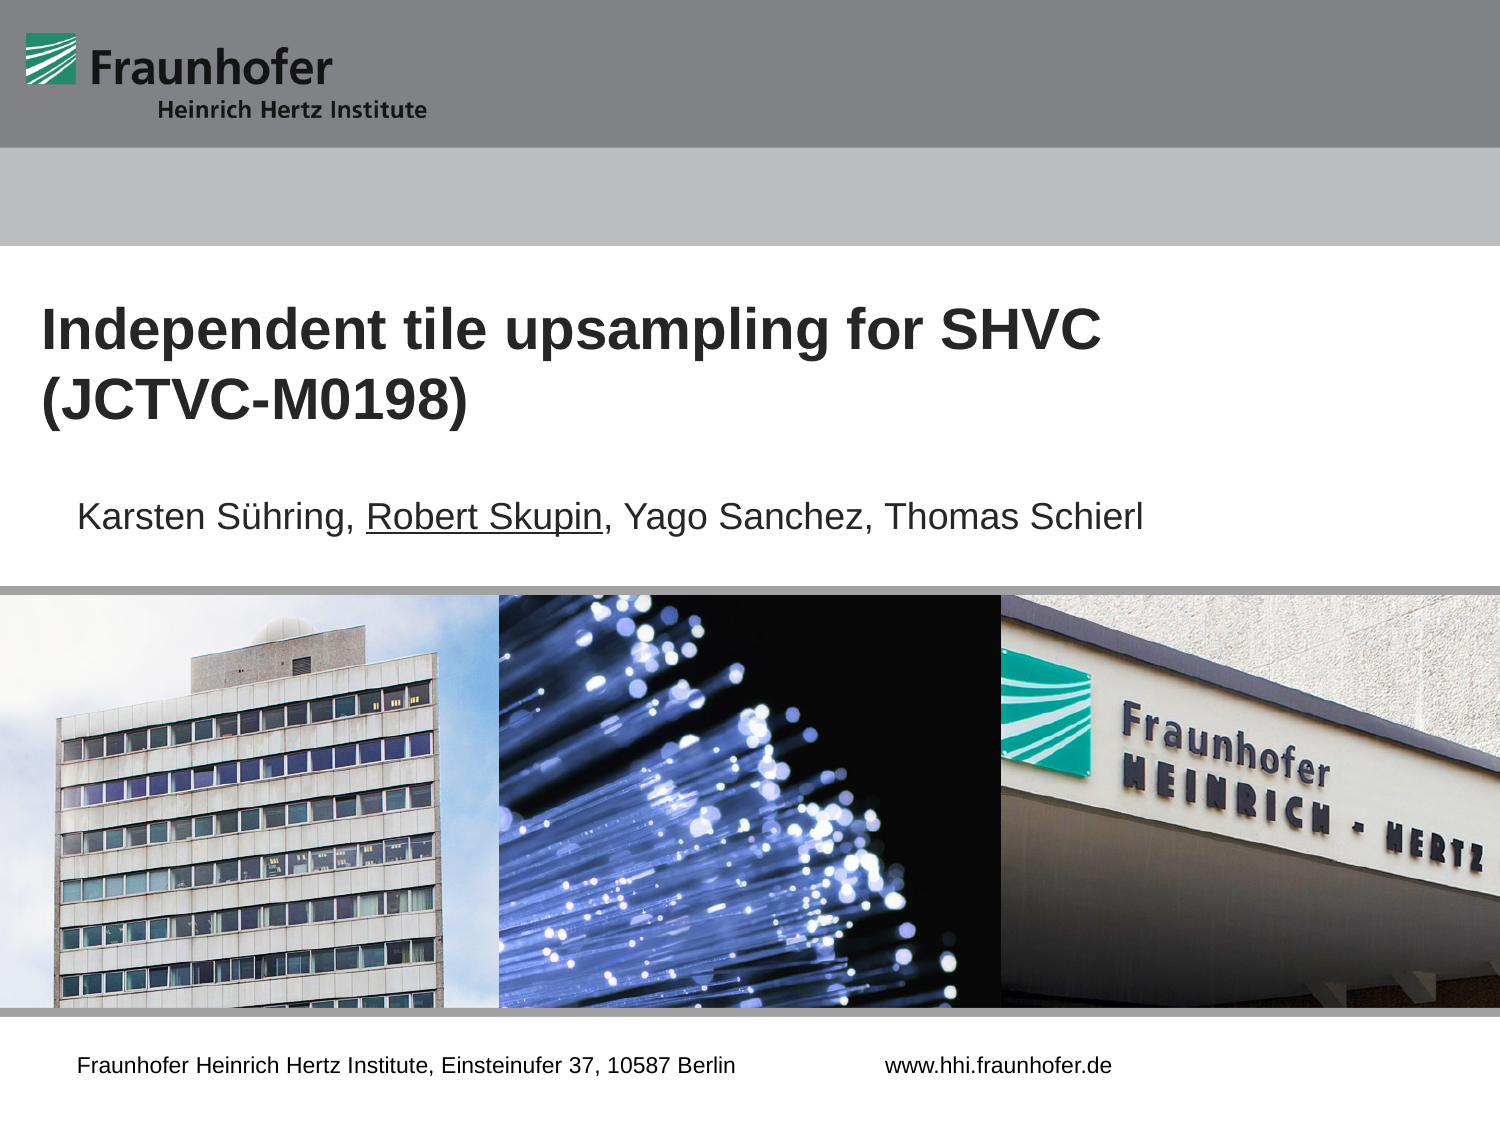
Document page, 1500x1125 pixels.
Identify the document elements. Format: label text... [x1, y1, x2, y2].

picture [0, 595, 1500, 1007]
list Independent tile upsampling for SHVC (JCTVC-M0198) [41, 290, 1471, 433]
picture [26, 33, 427, 118]
list Karsten Sühring, Robert Skupin, Yago Sanchez, Thomas Schierl [76, 491, 1471, 538]
